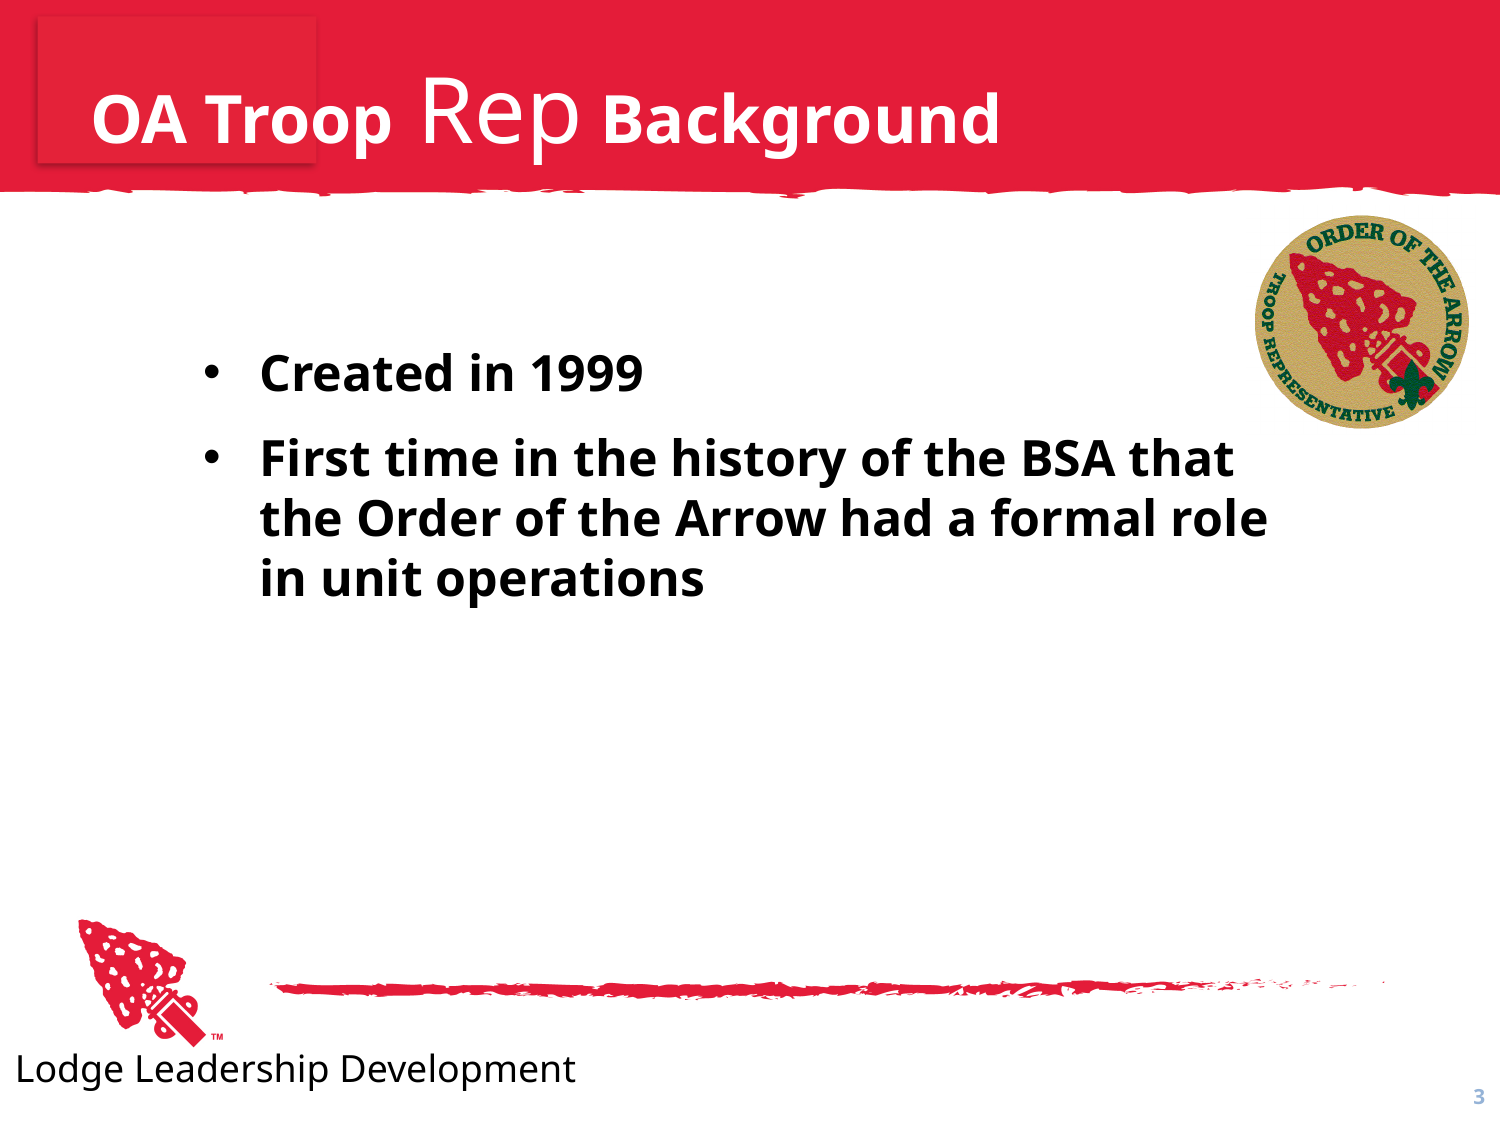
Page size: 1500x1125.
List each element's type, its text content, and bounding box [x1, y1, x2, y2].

text_box Lodge Leadership Development [0, 1037, 1500, 1125]
picture [0, 0, 1500, 1037]
list Created in 1999 First time in the history of the BSA that the Order of the Arrow had a formal role in unit operations [188, 333, 1319, 1034]
title OA Troop Rep Background [75, 45, 1425, 168]
